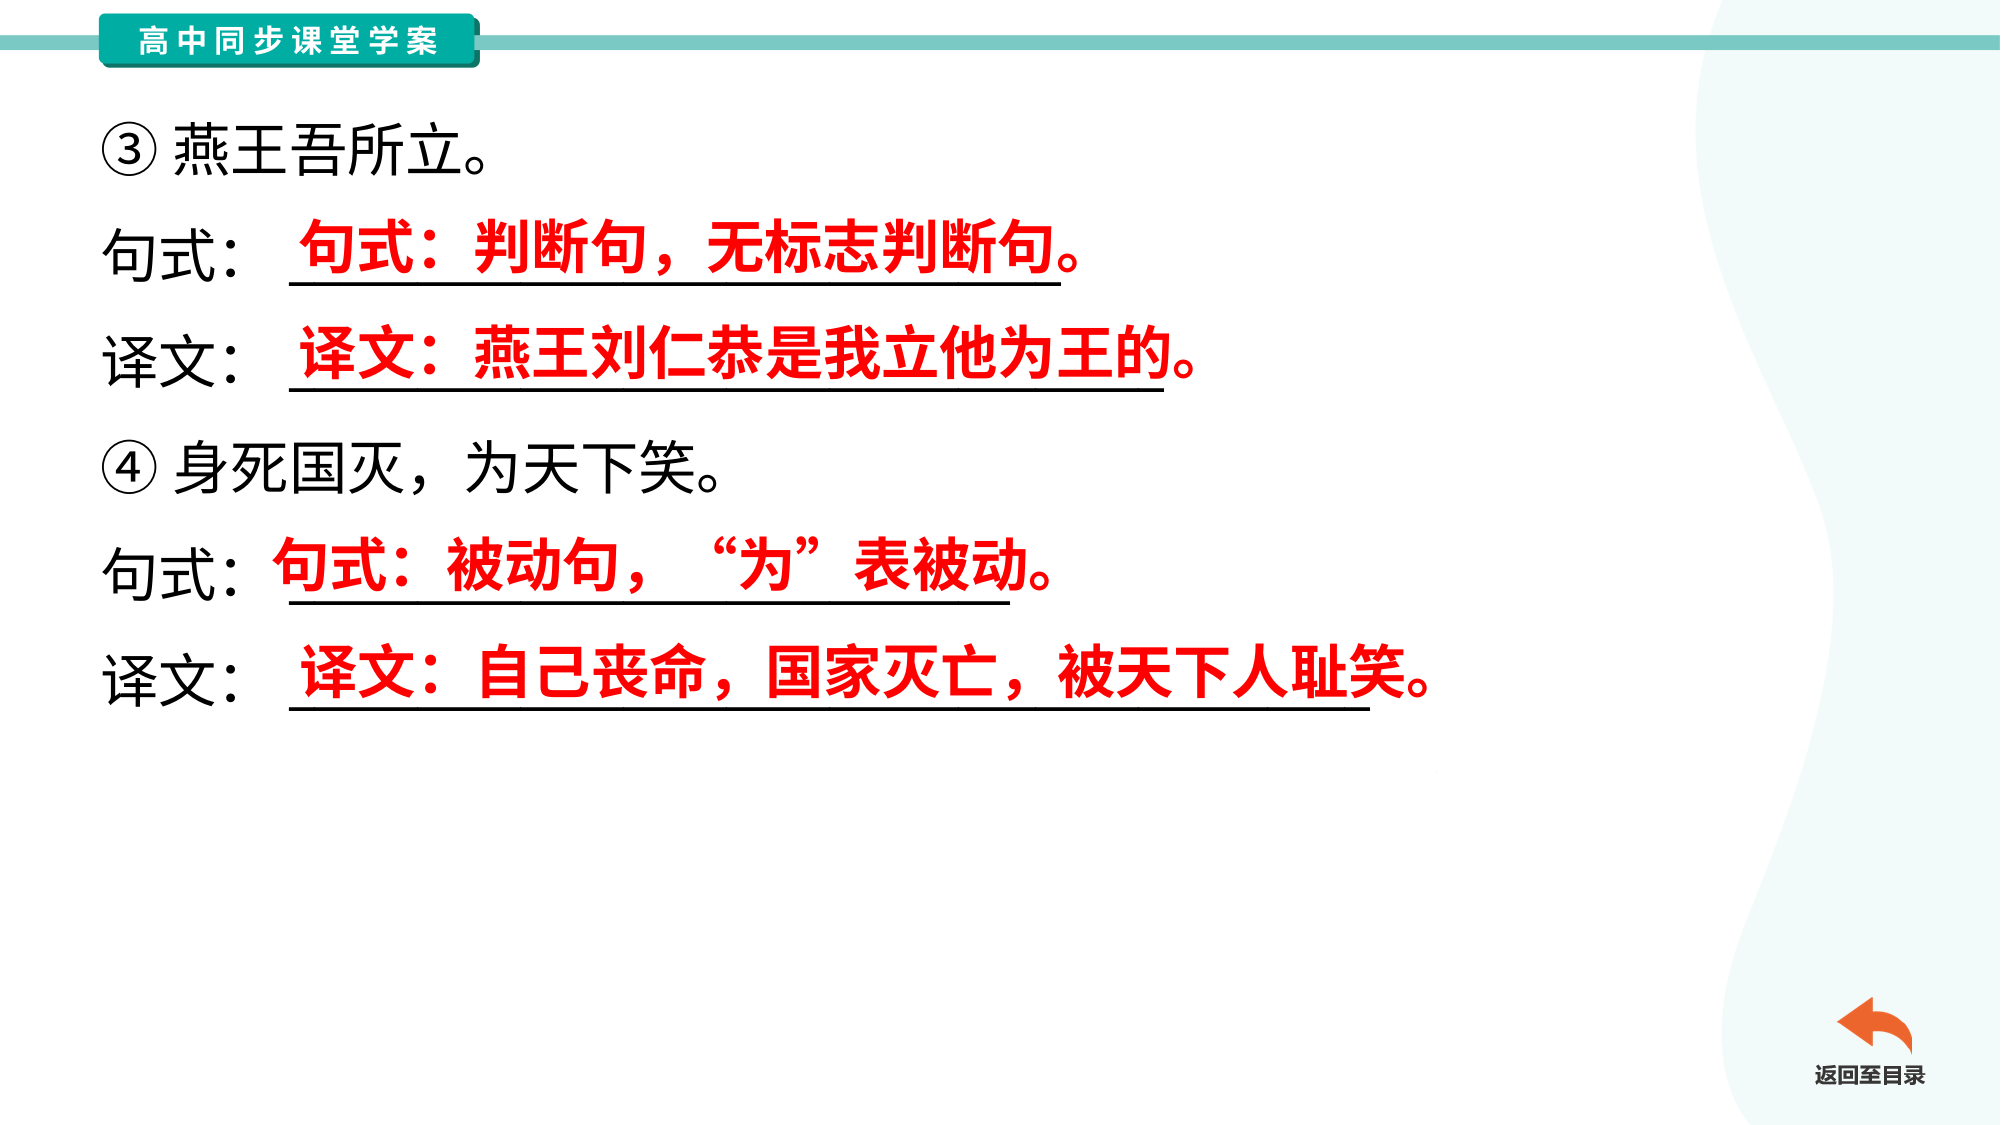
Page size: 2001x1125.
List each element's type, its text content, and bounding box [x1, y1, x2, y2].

text_box ③燕王吾所立。 句式：______________________________ 译文：__________________________________ ④身死国灭，为天下笑。 句式：____________________________ 译文：__________________________________________ [100, 76, 1899, 714]
text_box 译文：自己丧命，国家灭亡，被天下人耻笑。 [275, 602, 1490, 705]
text_box 句式：判断句，无标志判断句。 [275, 177, 1138, 280]
picture [0, 0, 2000, 1125]
text_box 句式：被动句，“为”表被动。 [277, 496, 1082, 599]
text_box 译文：燕王刘仁恭是我立他为王的。 [275, 283, 1255, 387]
